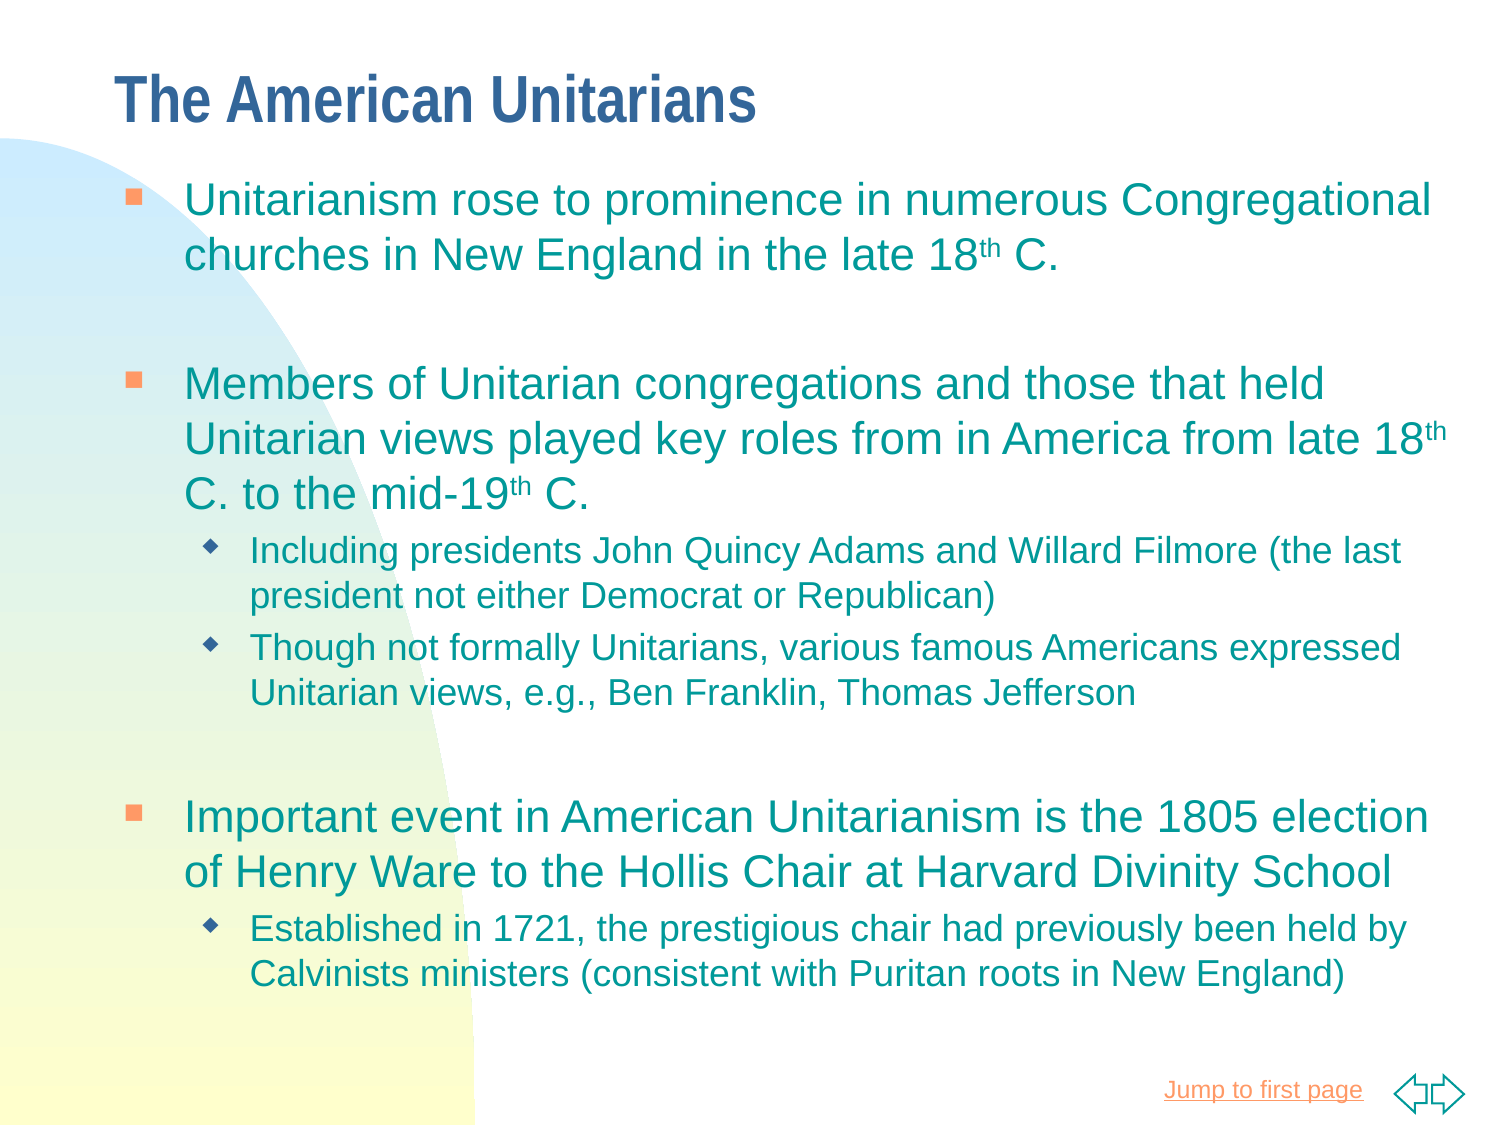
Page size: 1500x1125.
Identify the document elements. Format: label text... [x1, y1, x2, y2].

title The American Unitarians [99, 49, 1463, 163]
list Unitarianism rose to prominence in numerous Congregational churches in New England in the late 18th C. Members of Unitarian congregations and those that held Unitarian views played key roles from in America from late 18th C. to the mid-19th C. Including presidents John Quincy Adams and Willard Filmore (the last president not either Democrat or Republican) Though not formally Unitarians, various famous Americans expressed Unitarian views, e.g., Ben Franklin, Thomas Jefferson Important event in American Unitarianism is the 1805 election of Henry Ware to the Hollis Chair at Harvard Divinity School Established in 1721, the prestigious chair had previously been held by Calvinists ministers (consistent with Puritan roots in New England) [112, 162, 1463, 1076]
